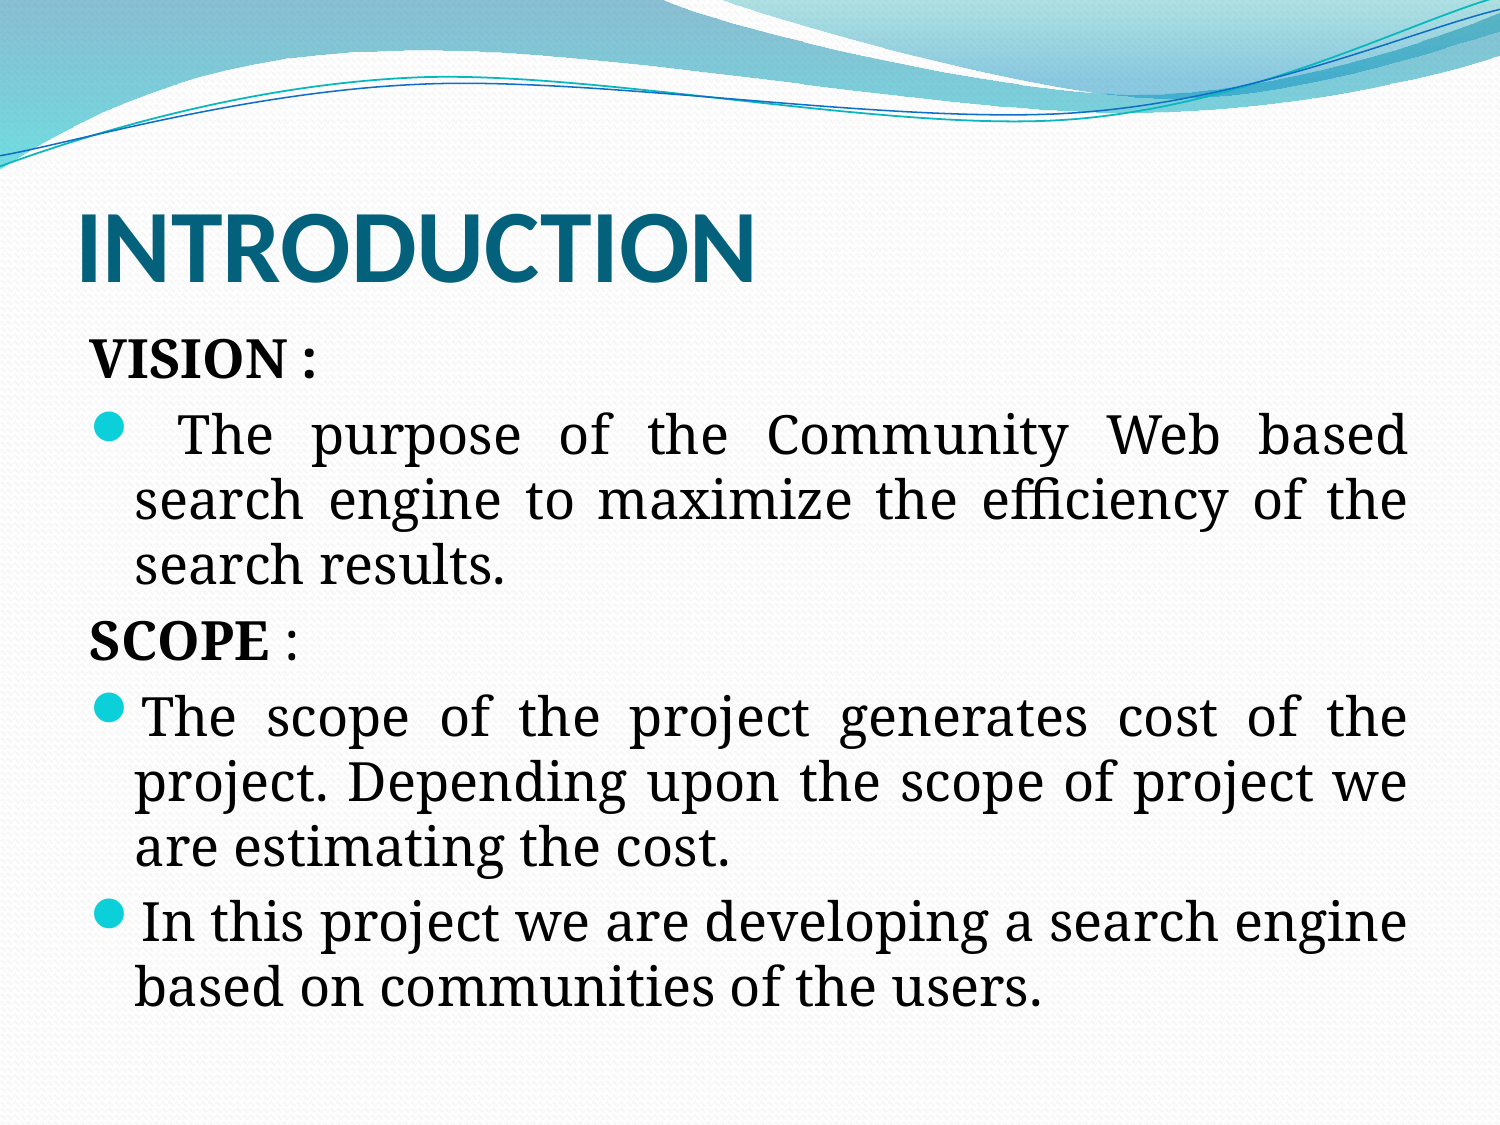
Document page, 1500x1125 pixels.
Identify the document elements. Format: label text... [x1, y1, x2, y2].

title INTRODUCTION [75, 115, 1425, 303]
list VISION : The purpose of the Community Web based search engine to maximize the efficiency of the search results. SCOPE : The scope of the project generates cost of the project. Depending upon the scope of project we are estimating the cost. In this project we are developing a search engine based on communities of the users. [75, 317, 1425, 1038]
